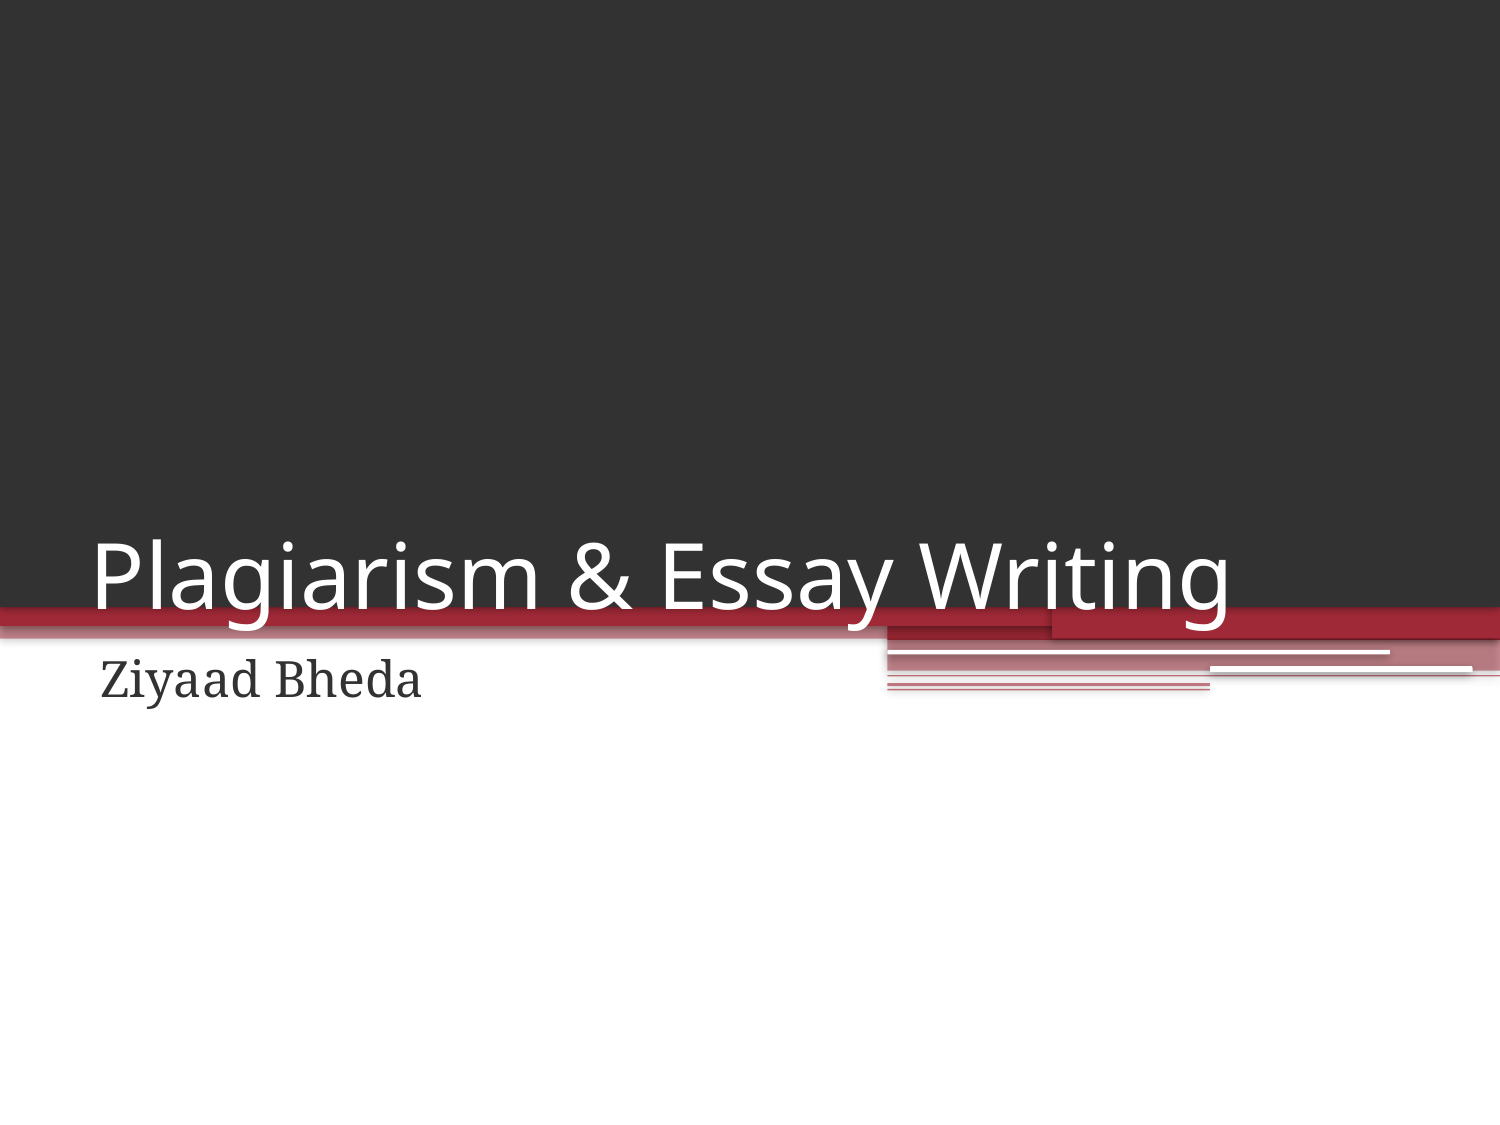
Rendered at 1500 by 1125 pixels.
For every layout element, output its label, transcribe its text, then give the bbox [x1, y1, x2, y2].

subtitle Ziyaad Bheda [75, 639, 888, 928]
title Plagiarism & Essay Writing [75, 394, 1463, 636]
